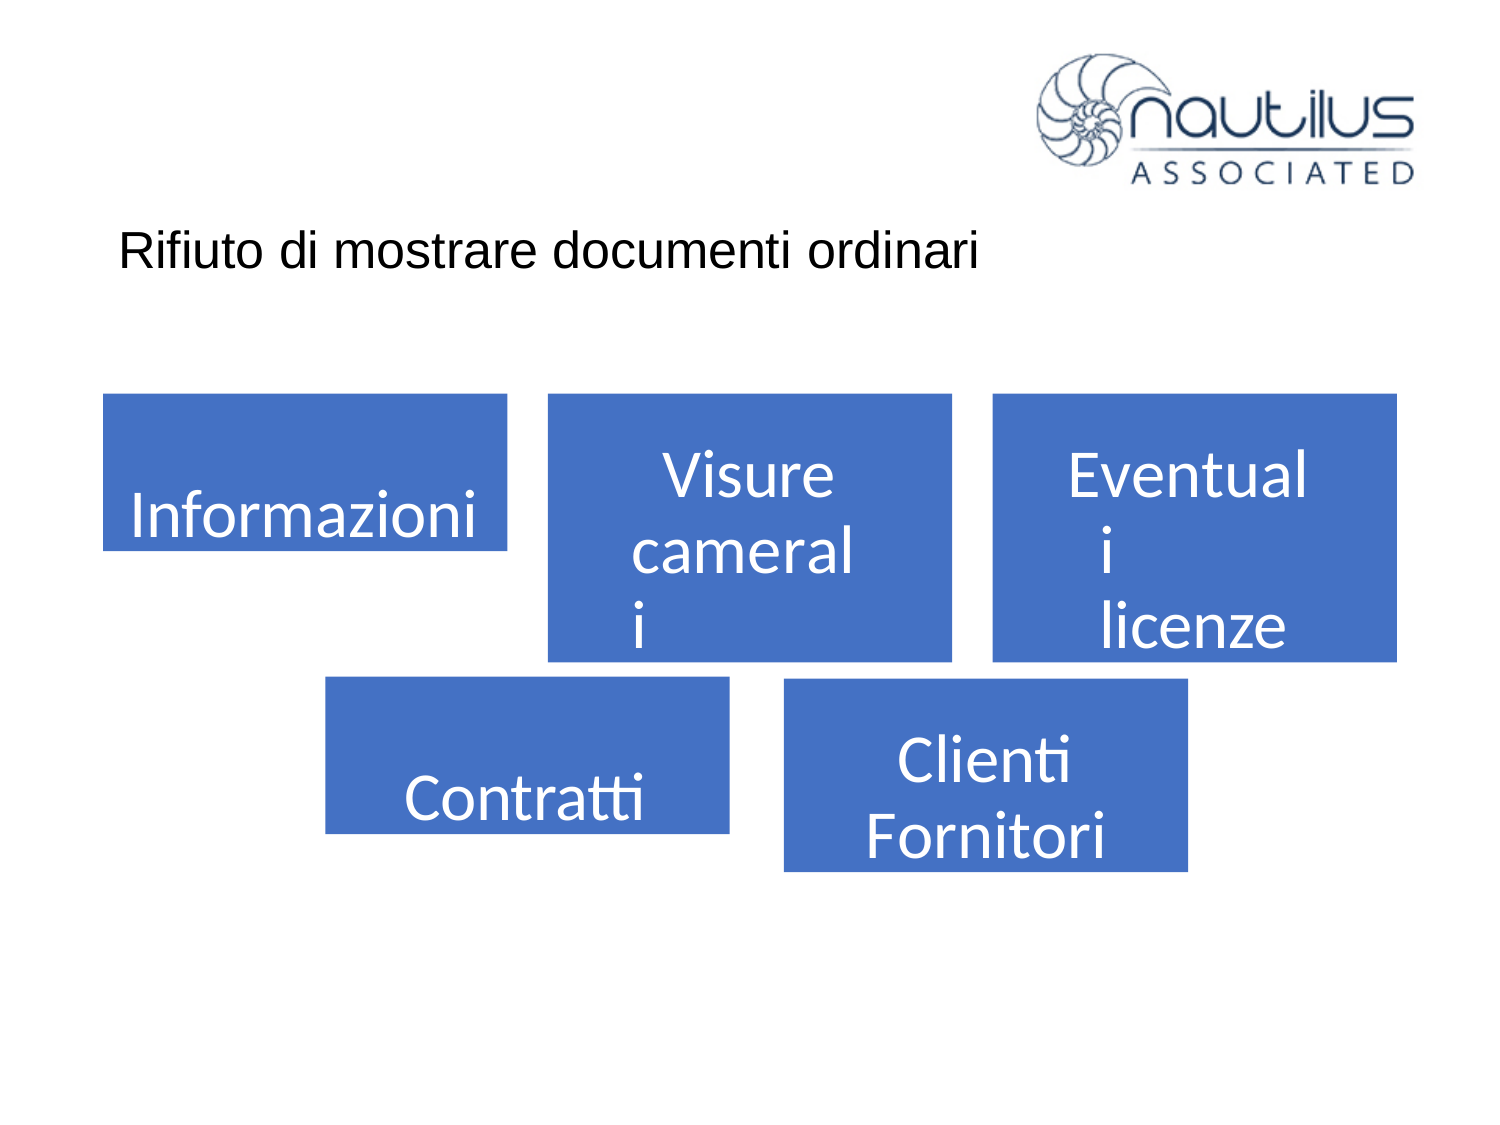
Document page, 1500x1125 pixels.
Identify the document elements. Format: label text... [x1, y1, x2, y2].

text_box Clienti Fornitori [783, 678, 1189, 873]
picture [998, 40, 1467, 200]
text_box Contratti [325, 676, 730, 835]
title Visure camerali [547, 393, 953, 663]
text_box Eventuali licenze [992, 393, 1397, 663]
text_box Informazioni [103, 393, 508, 552]
text_box Rifiuto di mostrare documenti ordinari [116, 214, 986, 279]
